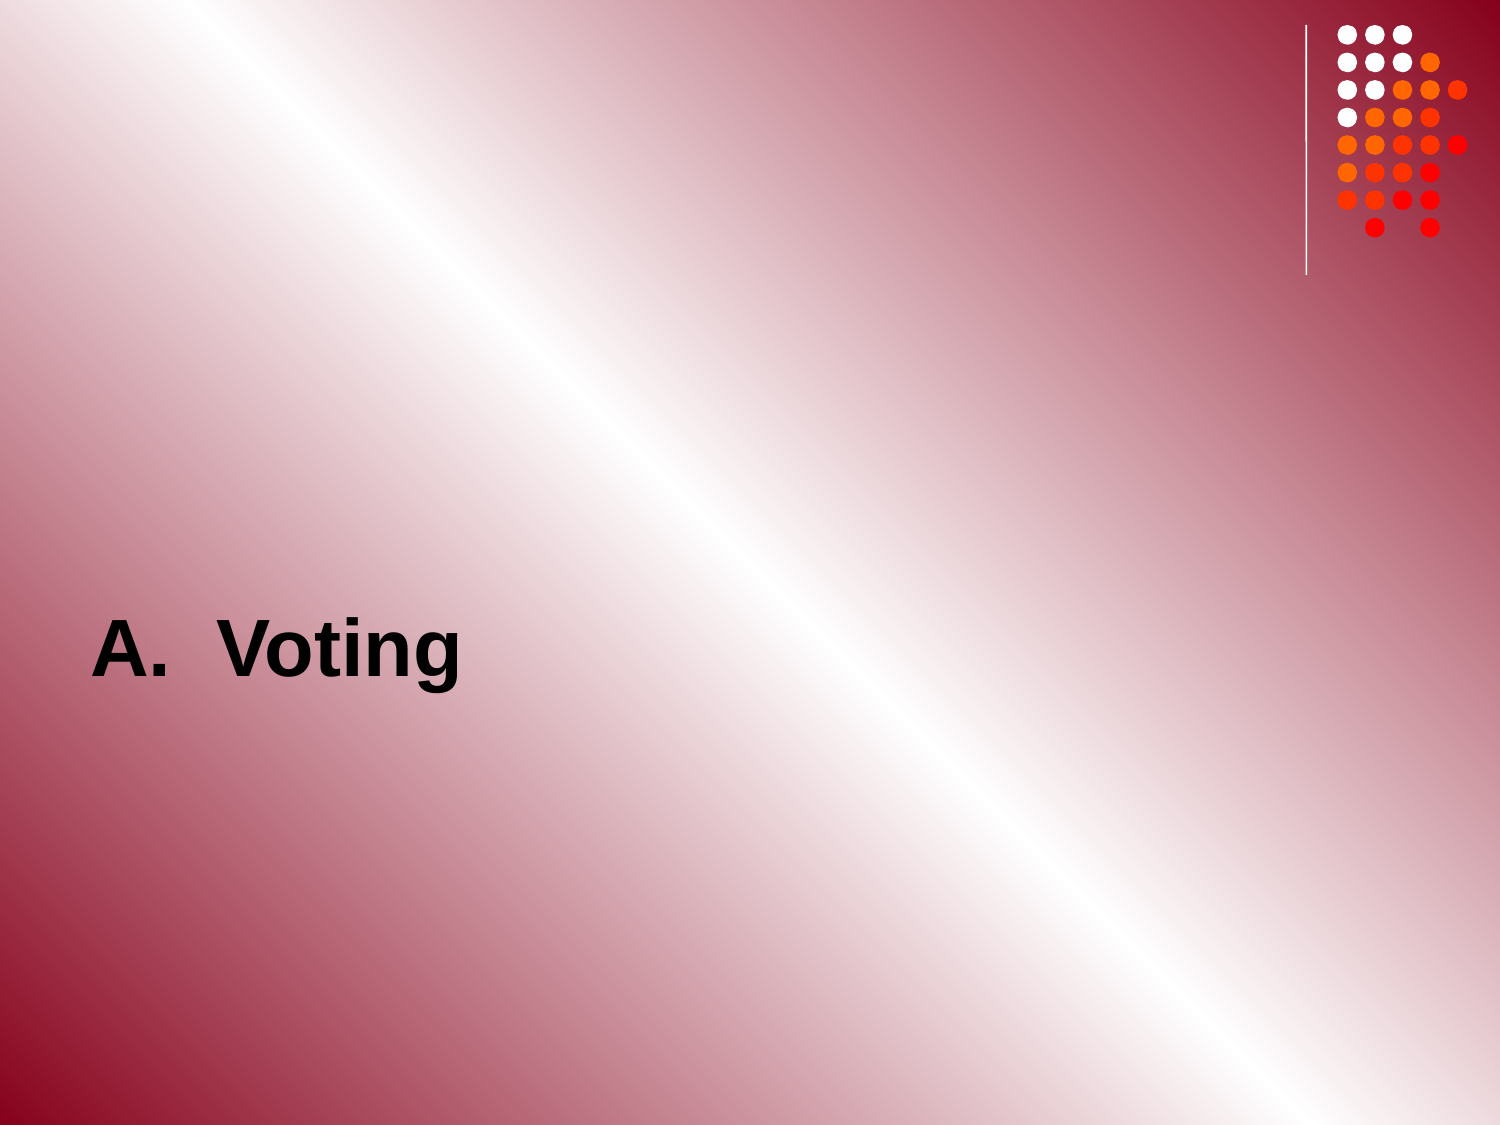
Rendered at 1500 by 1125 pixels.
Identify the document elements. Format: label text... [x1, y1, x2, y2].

title A. Voting [75, 487, 1313, 700]
